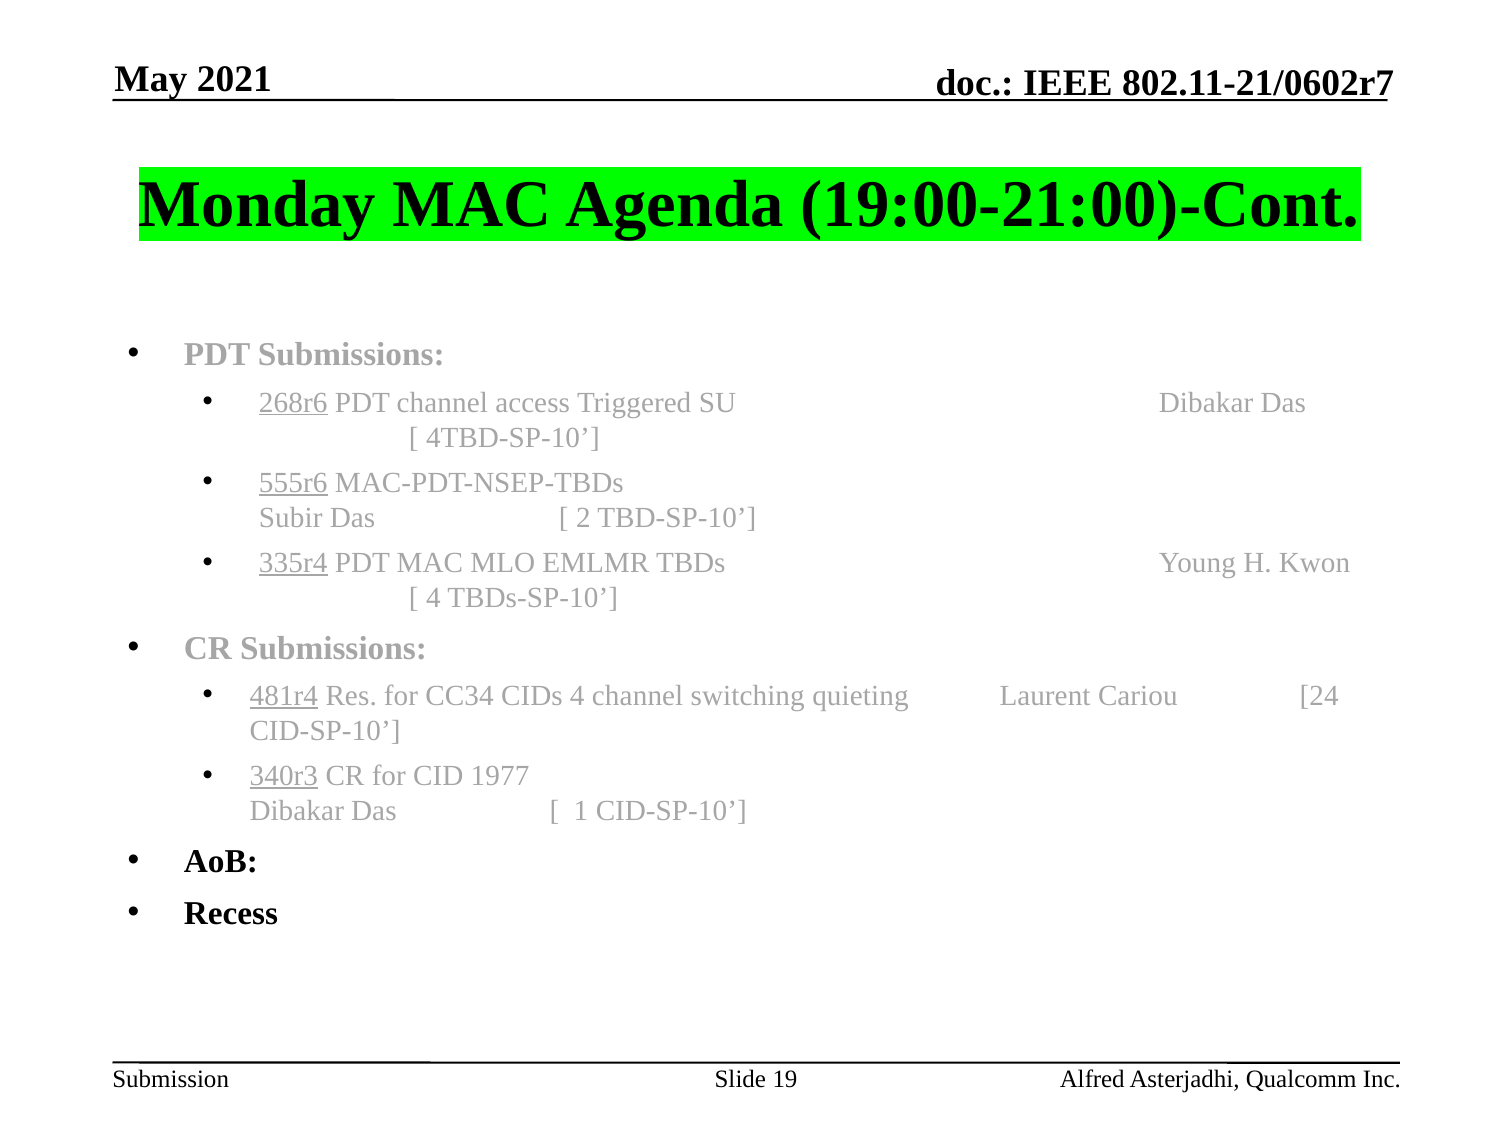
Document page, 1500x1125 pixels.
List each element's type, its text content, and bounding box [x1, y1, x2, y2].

slide_number Slide 19 [712, 1061, 800, 1123]
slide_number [114, 54, 423, 100]
list PDT Submissions: 268r6 PDT channel access Triggered SU Dibakar Das [ 4TBD-SP-10’] 555r6 MAC-PDT-NSEP-TBDs Subir Das [ 2 TBD-SP-10’] 335r4 PDT MAC MLO EMLMR TBDs Young H. Kwon [ 4 TBDs-SP-10’] CR Submissions: 481r4 Res. for CC34 CIDs 4 channel switching quieting Laurent Cariou [24 CID-SP-10’] 340r3 CR for CID 1977 Dibakar Das [ 1 CID-SP-10’] AoB: Recess [112, 324, 1388, 1063]
footer Alfred Asterjadhi, Qualcomm Inc. [878, 1061, 1402, 1093]
title Monday MAC Agenda (19:00-21:00)-Cont. [112, 112, 1388, 288]
